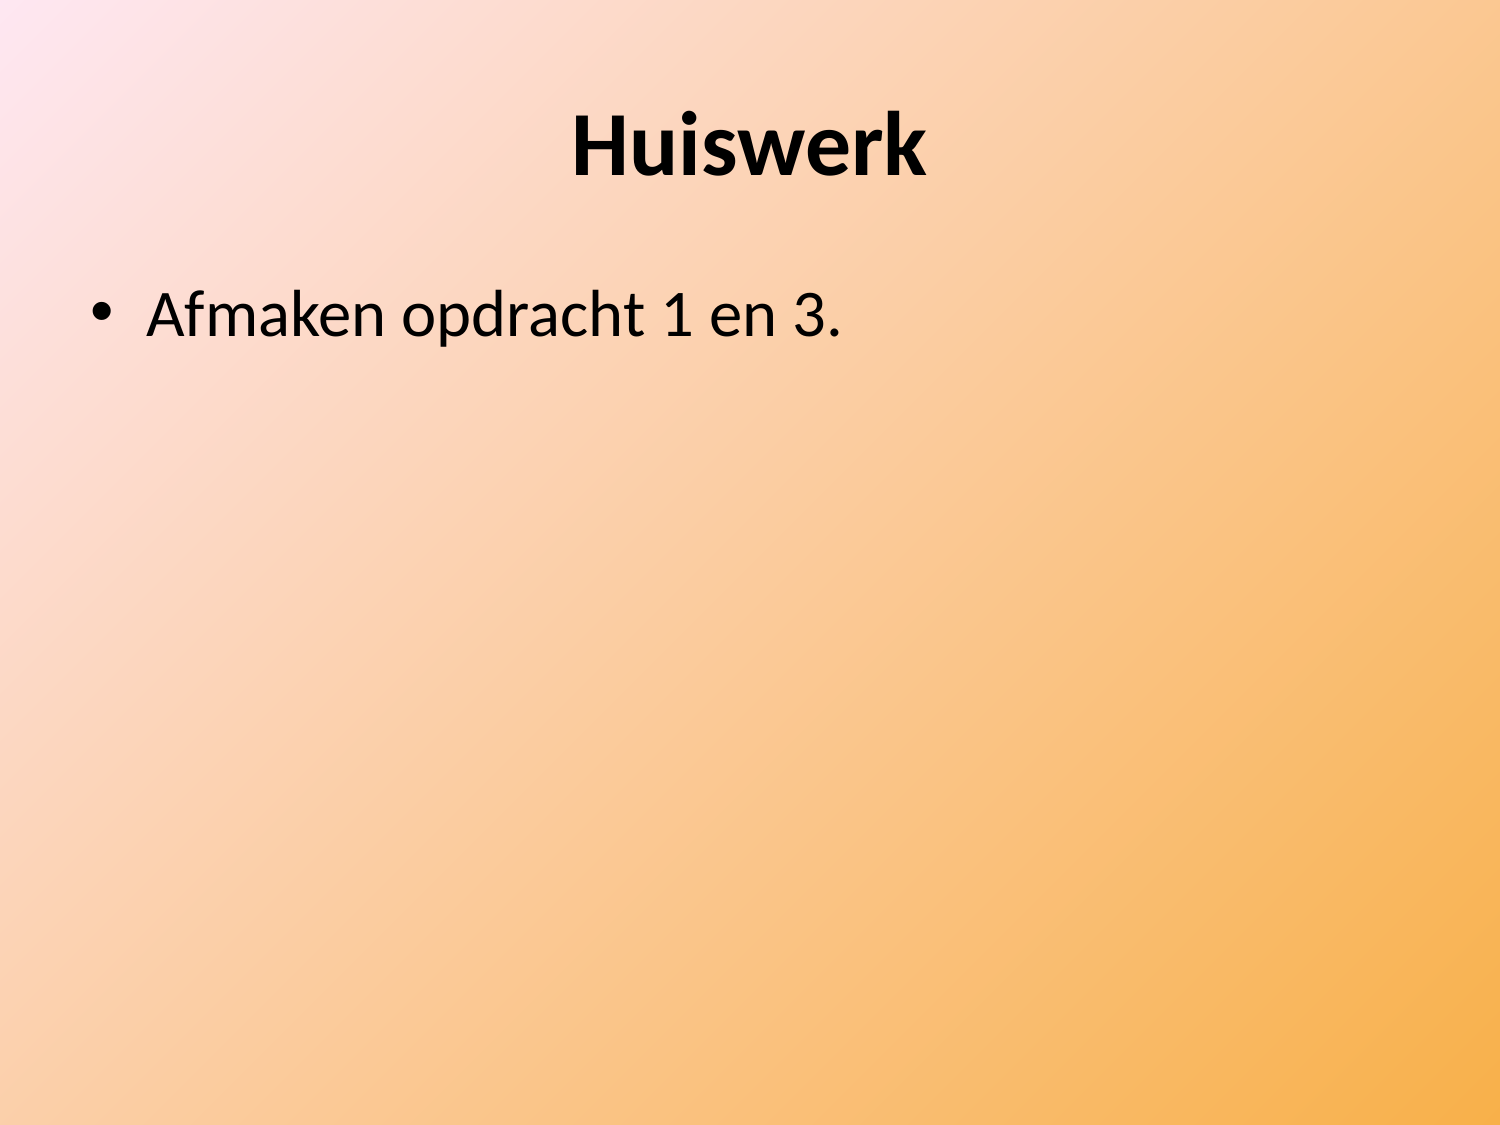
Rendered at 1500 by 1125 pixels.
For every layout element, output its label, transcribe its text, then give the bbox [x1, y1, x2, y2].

list Afmaken opdracht 1 en 3. [75, 262, 1425, 1005]
title Huiswerk [75, 45, 1425, 233]
